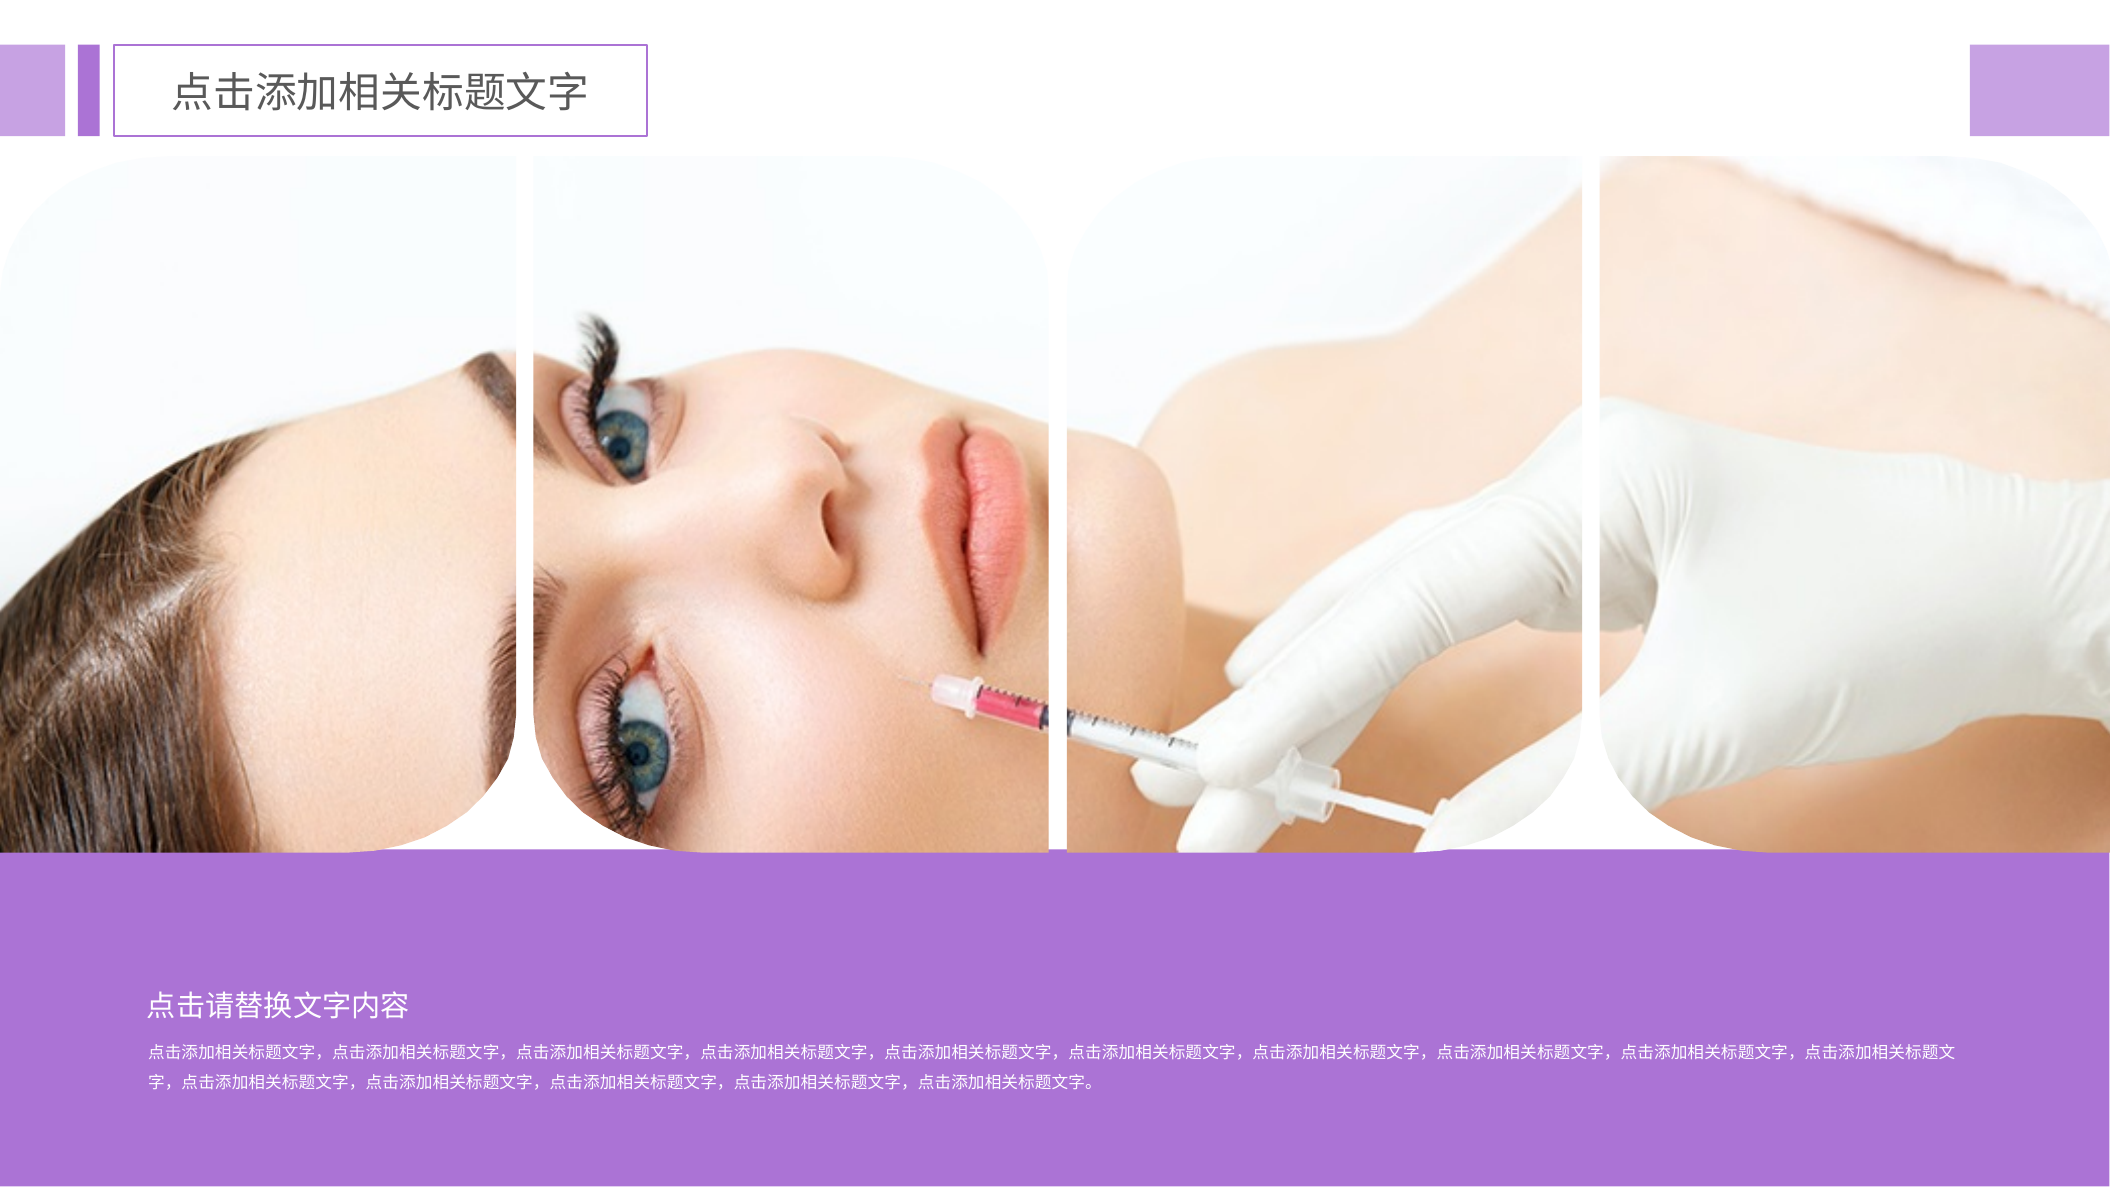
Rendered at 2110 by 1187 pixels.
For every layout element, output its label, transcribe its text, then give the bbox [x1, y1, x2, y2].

text_box [0, 156, 517, 853]
text_box [1066, 156, 1583, 853]
text_box [1599, 156, 2110, 853]
text_box 点击添加相关标题文字，点击添加相关标题文字，点击添加相关标题文字，点击添加相关标题文字，点击添加相关标题文字，点击添加相关标题文字，点击添加相关标题文字，点击添加相关标题文字，点击添加相关标题文字，点击添加相关标题文字，点击添加相关标题文字，点击添加相关标题文字，点击添加相关标题文字，点击添加相关标题文字，点击添加相关标题文字。 [133, 1024, 1976, 1100]
text_box [0, 848, 2110, 1187]
text_box [533, 156, 1049, 853]
text_box 点击添加相关标题文字 [135, 44, 625, 137]
text_box 点击请替换文字内容 [132, 962, 500, 1030]
